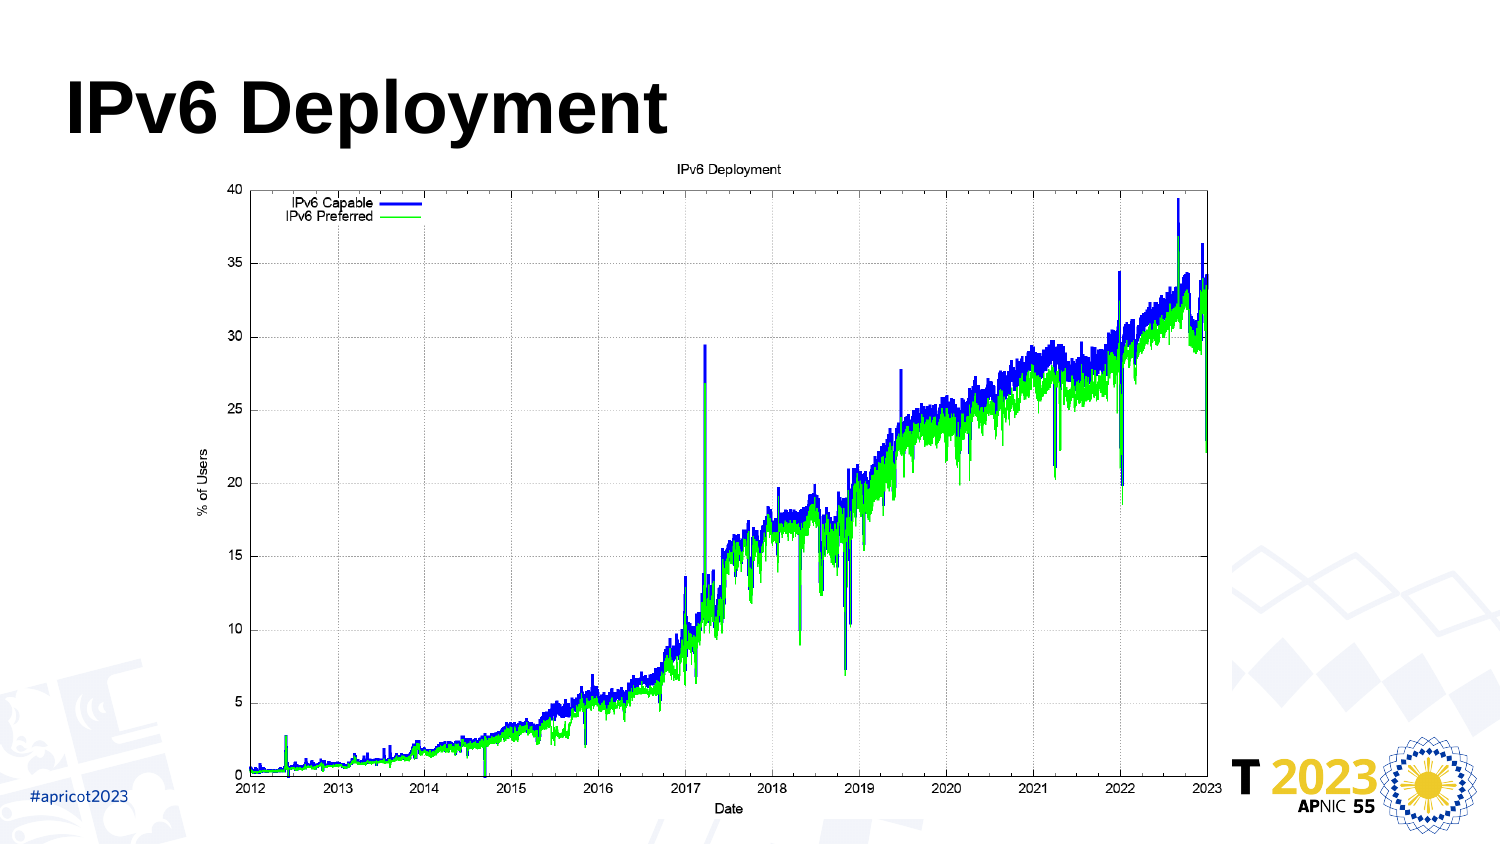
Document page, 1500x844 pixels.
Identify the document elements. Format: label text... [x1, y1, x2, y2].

picture [191, 149, 1233, 819]
title IPv6 Deployment [64, 33, 1436, 175]
